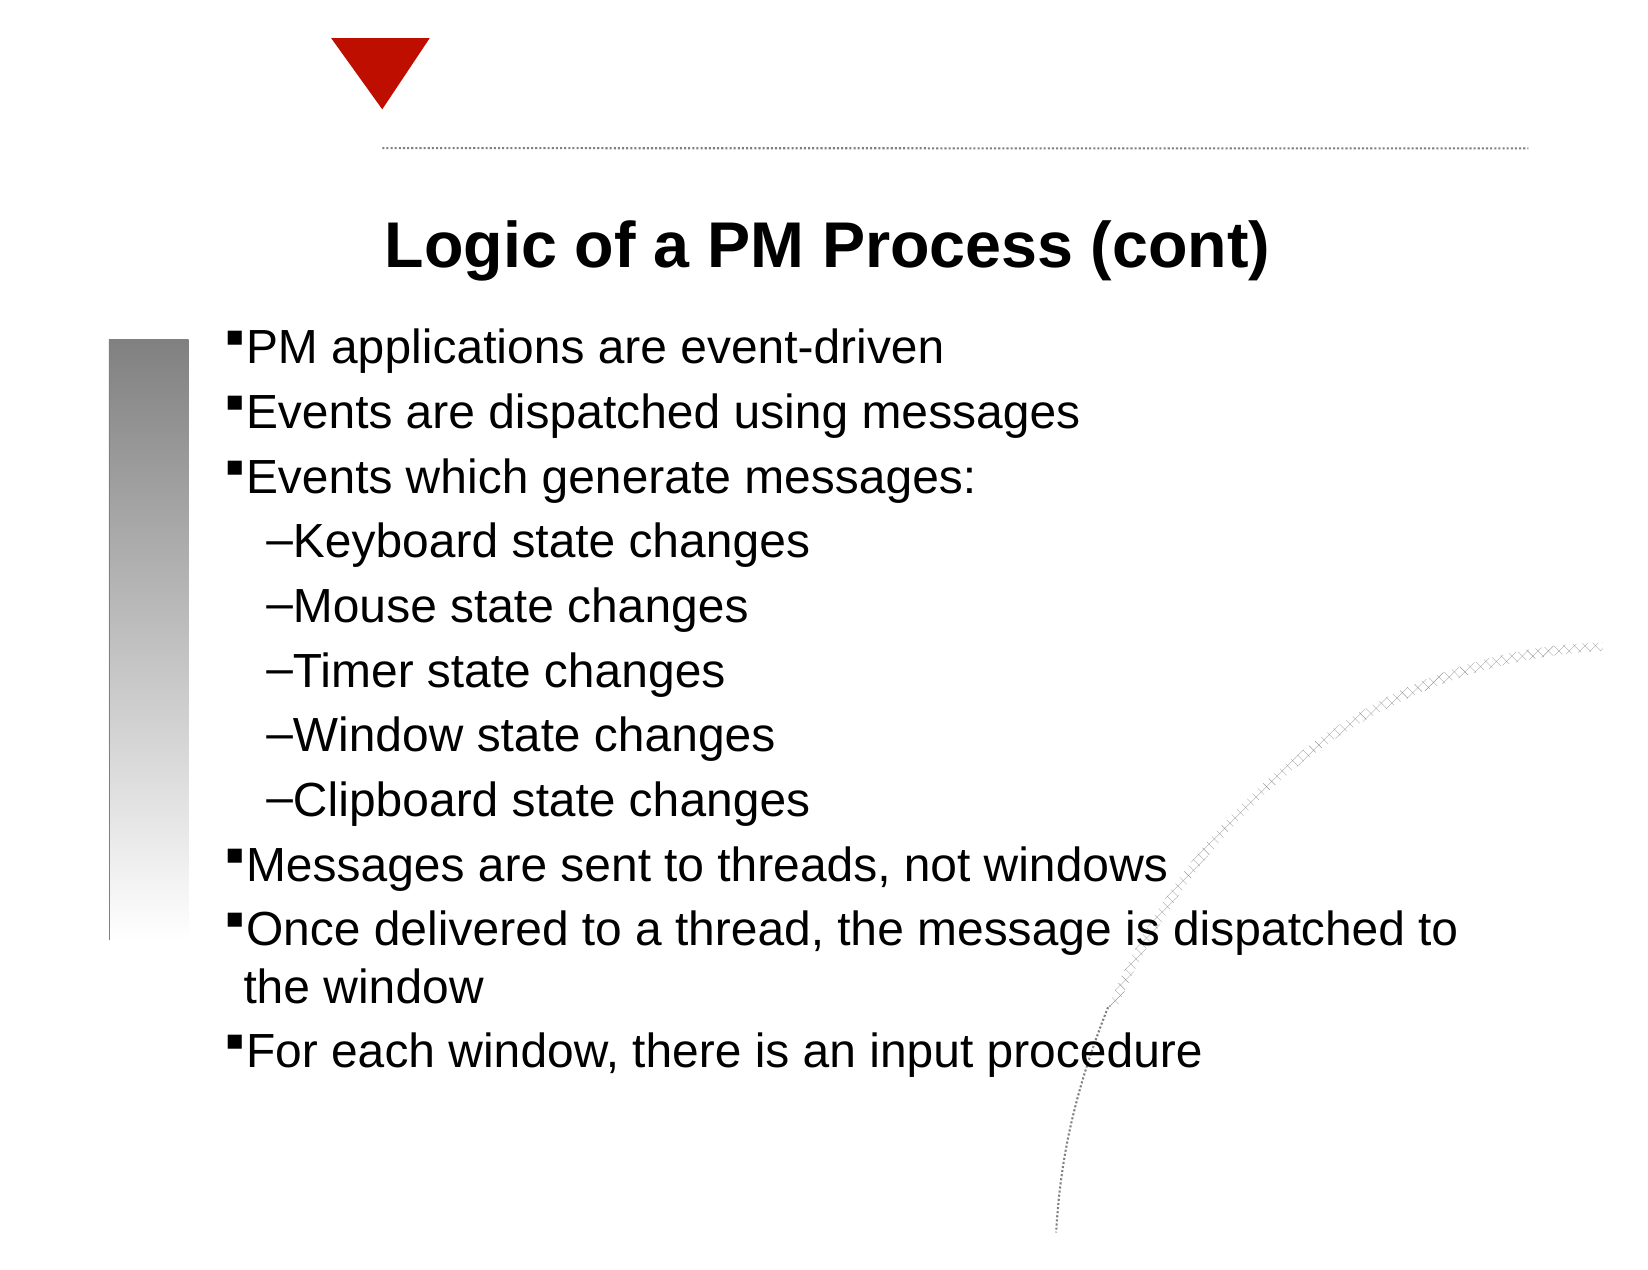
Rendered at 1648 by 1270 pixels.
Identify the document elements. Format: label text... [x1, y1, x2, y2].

text_box Logic of a PM Process (cont) [384, 202, 1538, 281]
text_box PM applications are event-driven Events are dispatched using messages Events which generate messages: Keyboard state changes Mouse state changes Timer state changes Window state changes Clipboard state changes Messages are sent to threads, not windows Once delivered to a thread, the message is dispatched to the window For each window, there is an input procedure [223, 315, 1532, 1078]
